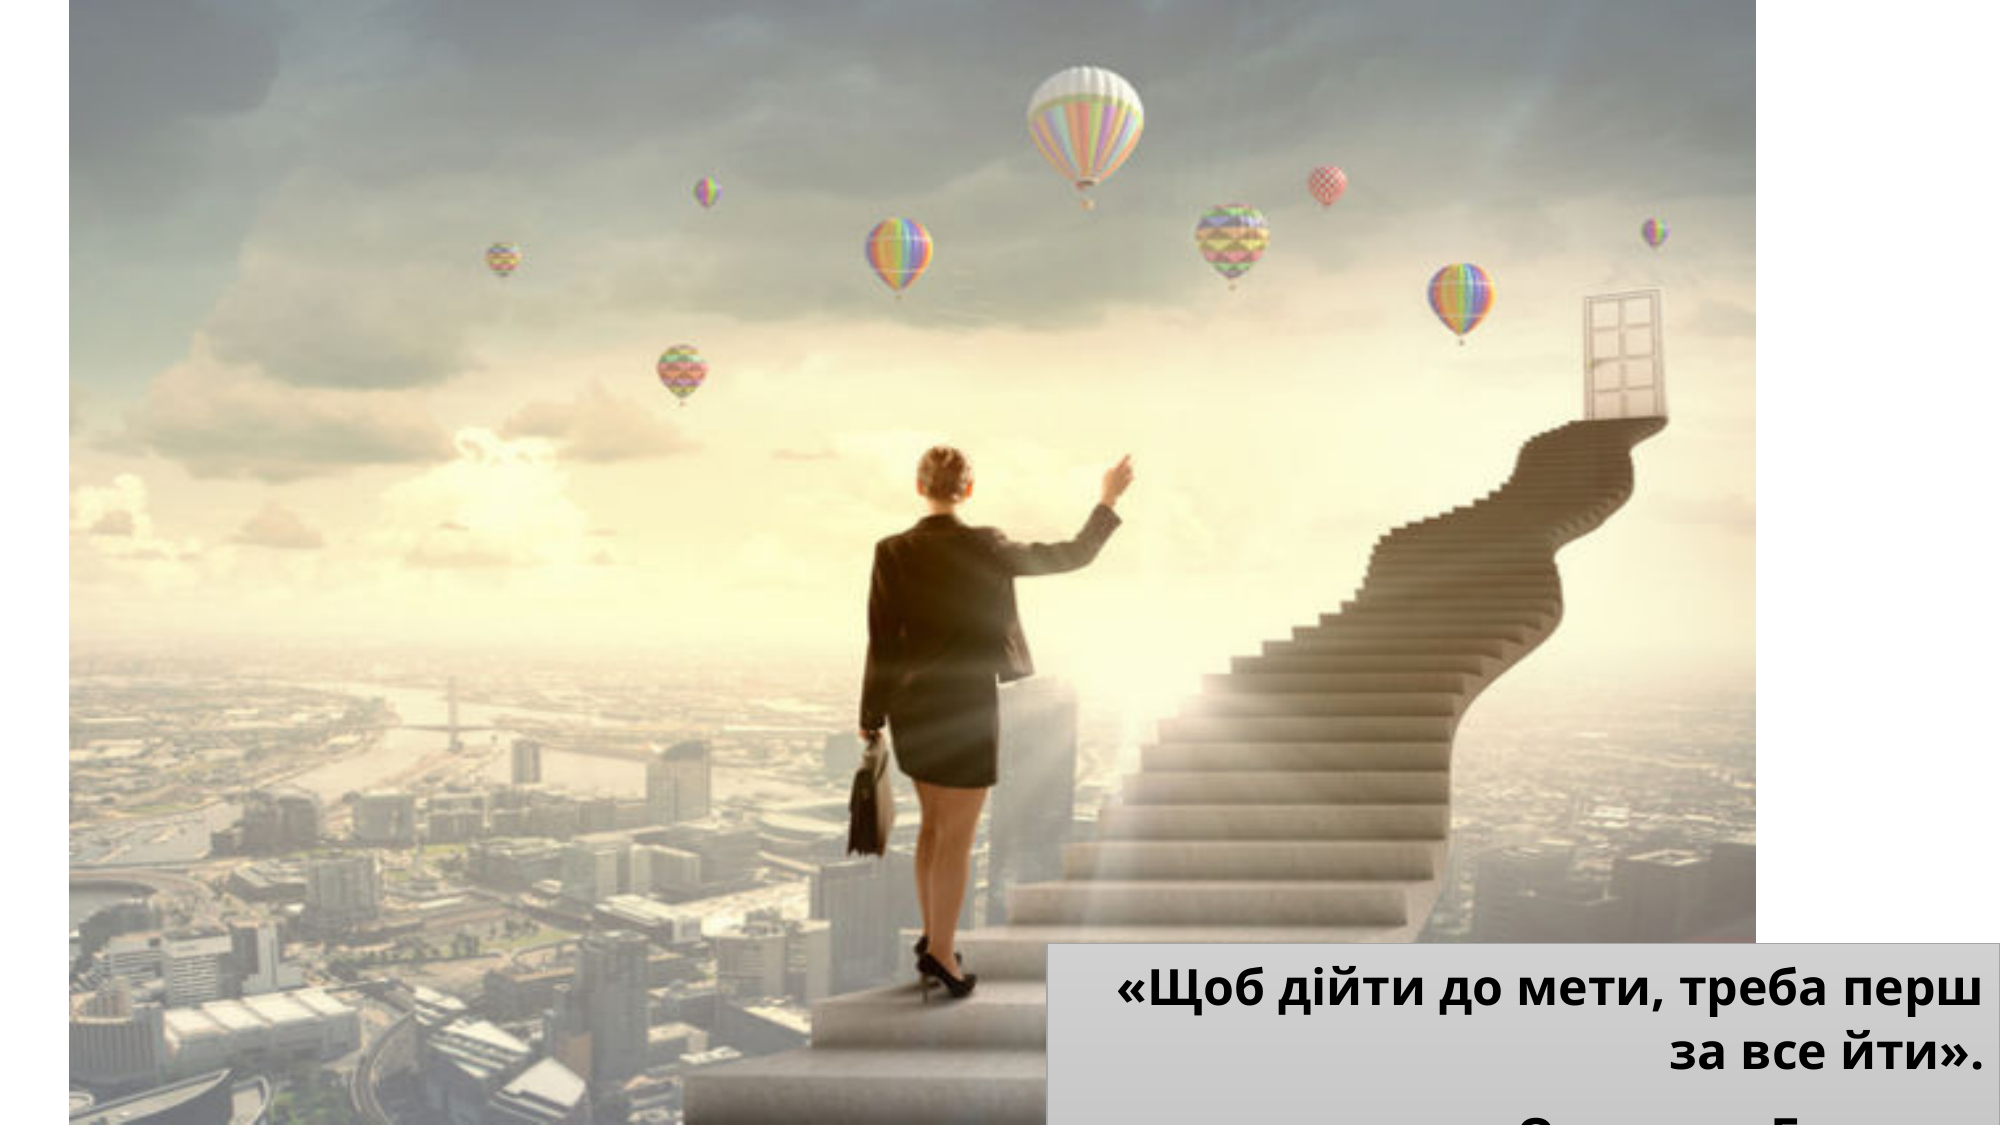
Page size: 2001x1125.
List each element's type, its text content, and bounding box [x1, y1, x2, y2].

picture [69, 0, 1756, 1125]
subtitle «Щоб дійти до мети, треба перш за все йти». Оноре де Бальзак [1756, 943, 2000, 1125]
